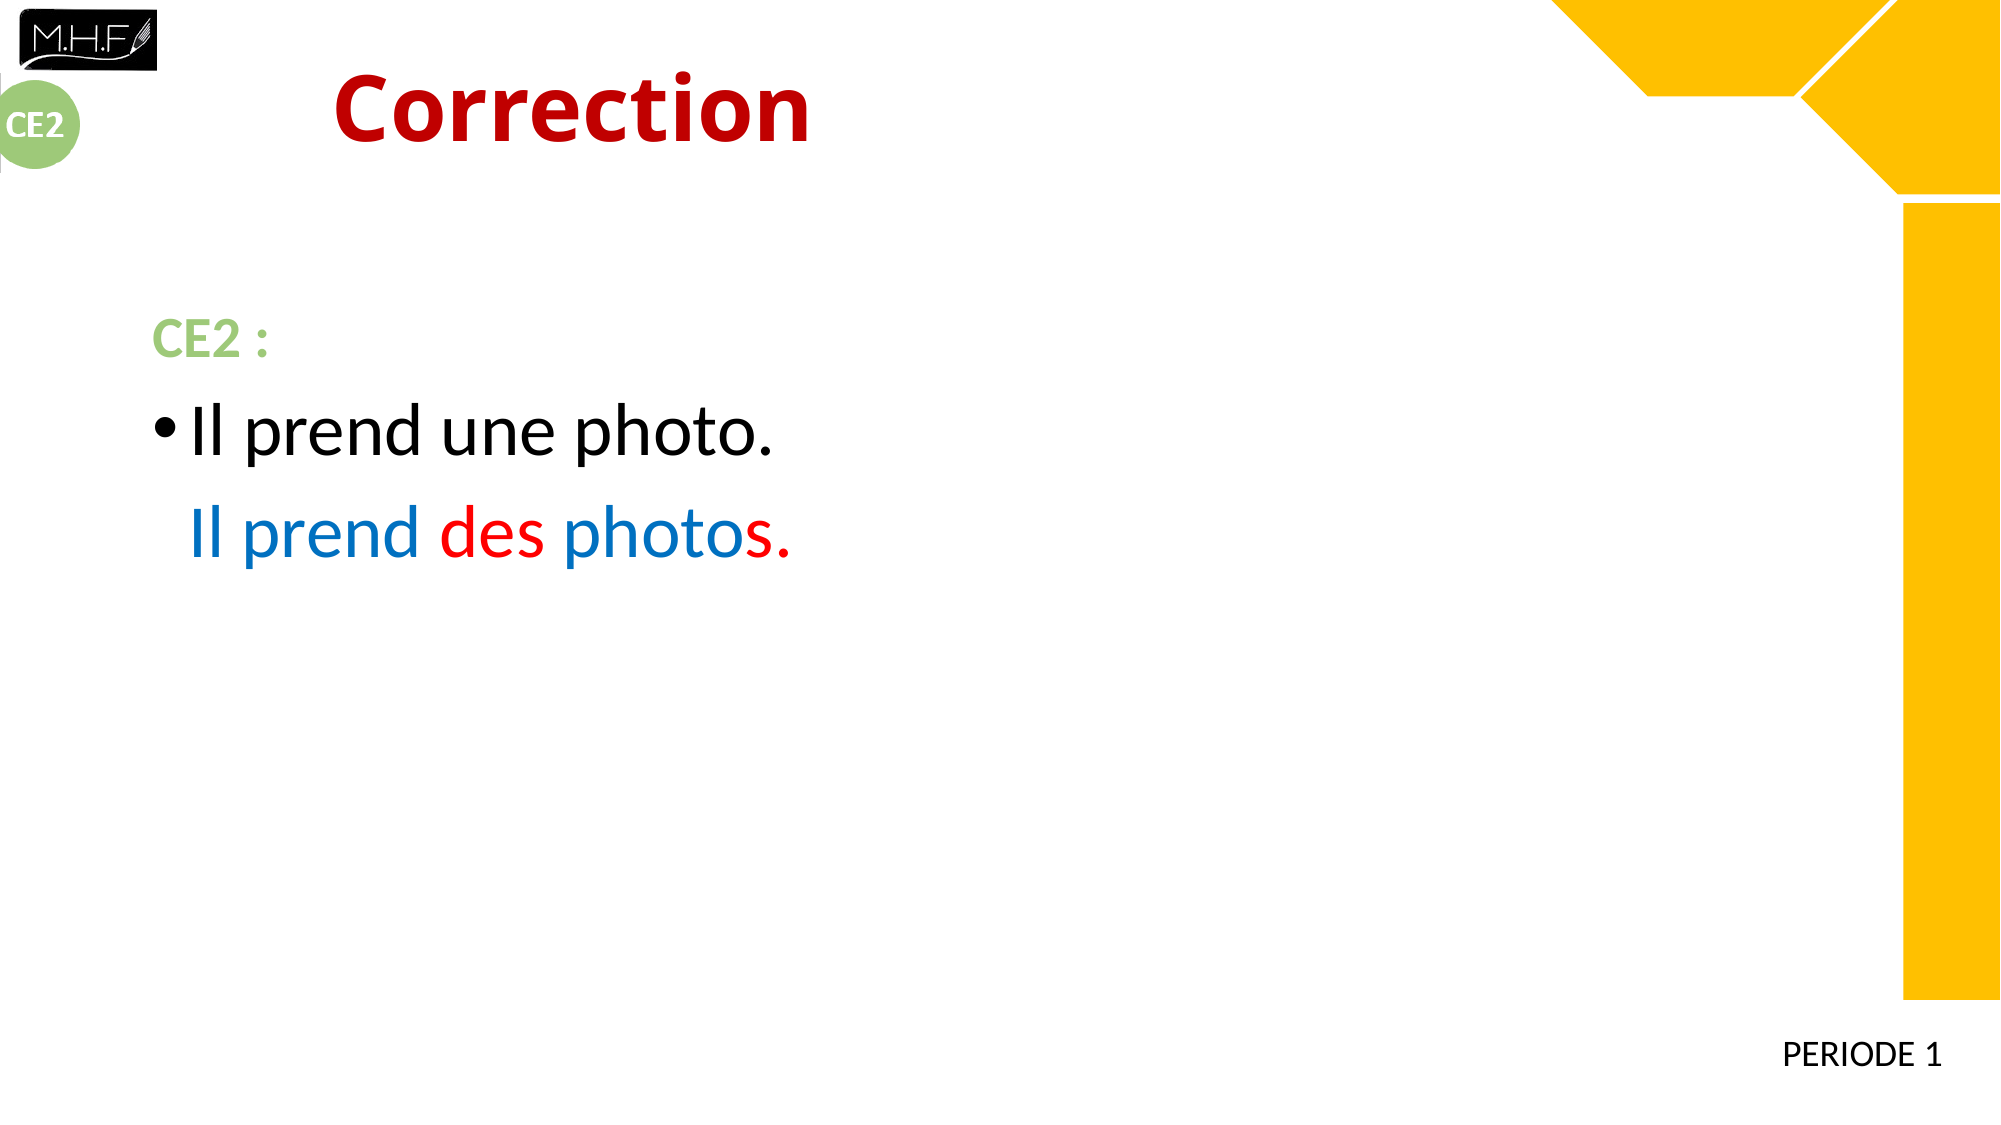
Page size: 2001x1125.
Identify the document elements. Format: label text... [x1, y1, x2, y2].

list CE2 : Il prend une photo. Il prend des photos. [137, 299, 1863, 1014]
picture [0, 7, 157, 173]
text_box [1549, 0, 1892, 98]
text_box PERIODE 1 [1362, 1021, 1967, 1125]
title Correction [316, 3, 1863, 221]
text_box [1799, 0, 2000, 196]
text_box [1902, 202, 2000, 1001]
